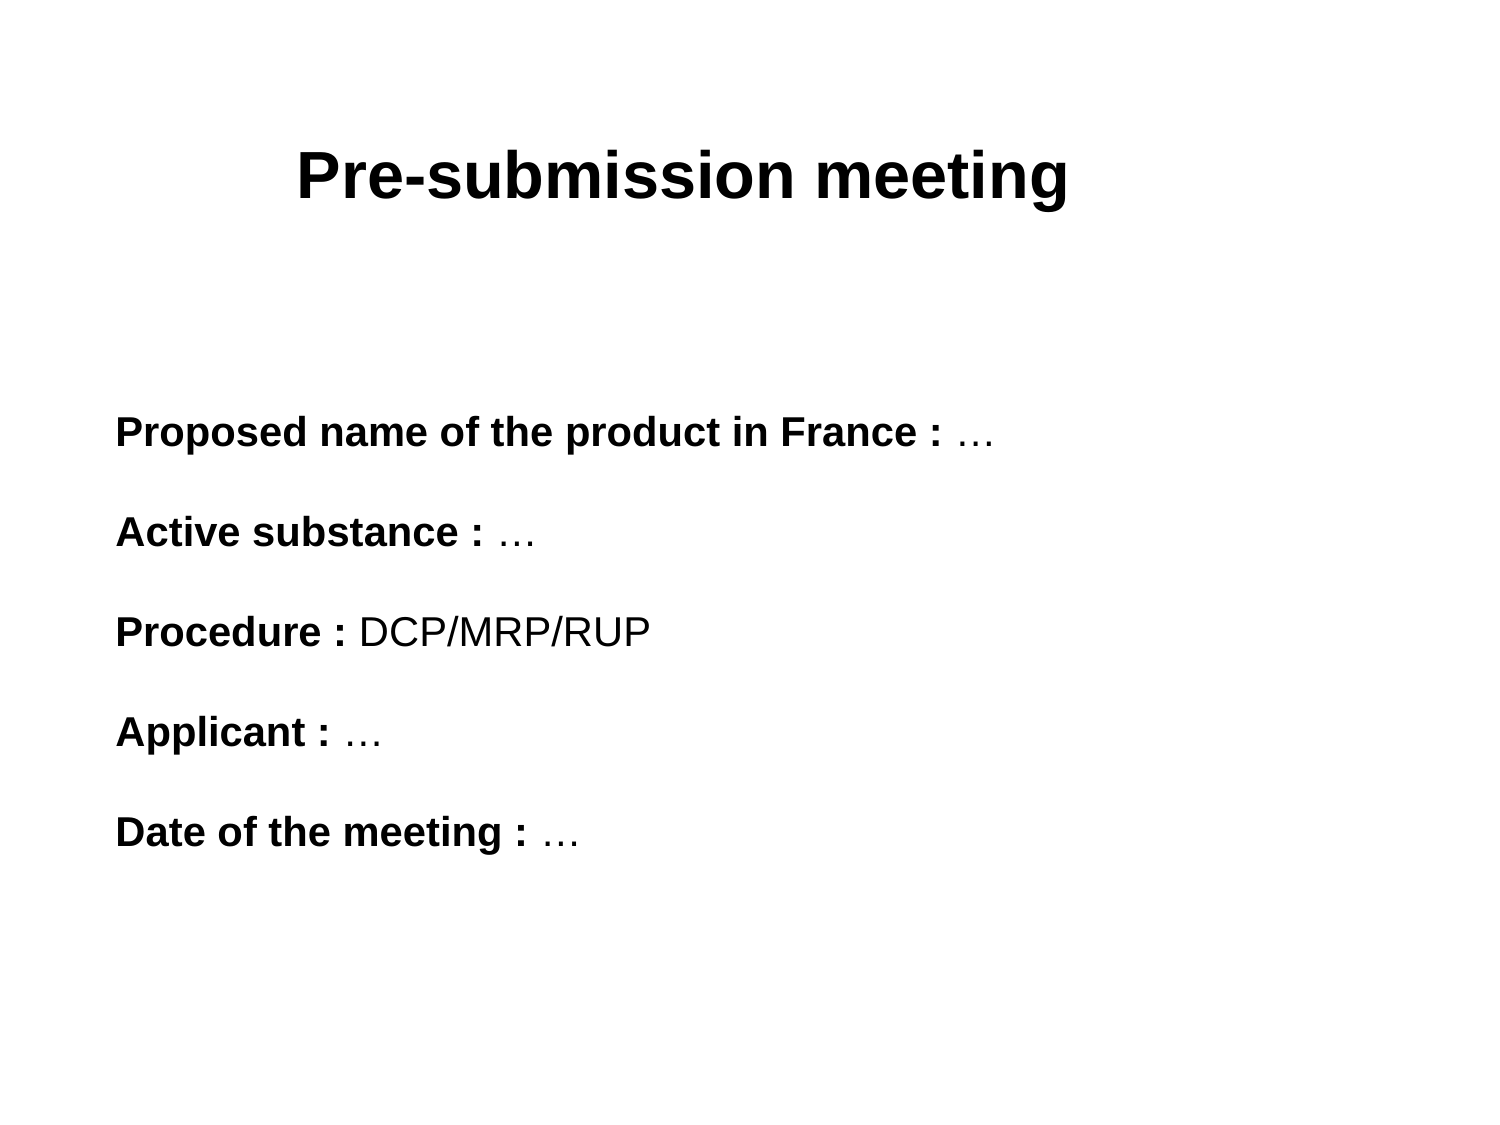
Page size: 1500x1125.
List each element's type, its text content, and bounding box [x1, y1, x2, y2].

subtitle Proposed name of the product in France : … Active substance : … Procedure : DCP/MRP/RUP Applicant : … Date of the meeting : … [100, 397, 1399, 1036]
title Pre-submission meeting [100, 95, 1267, 260]
